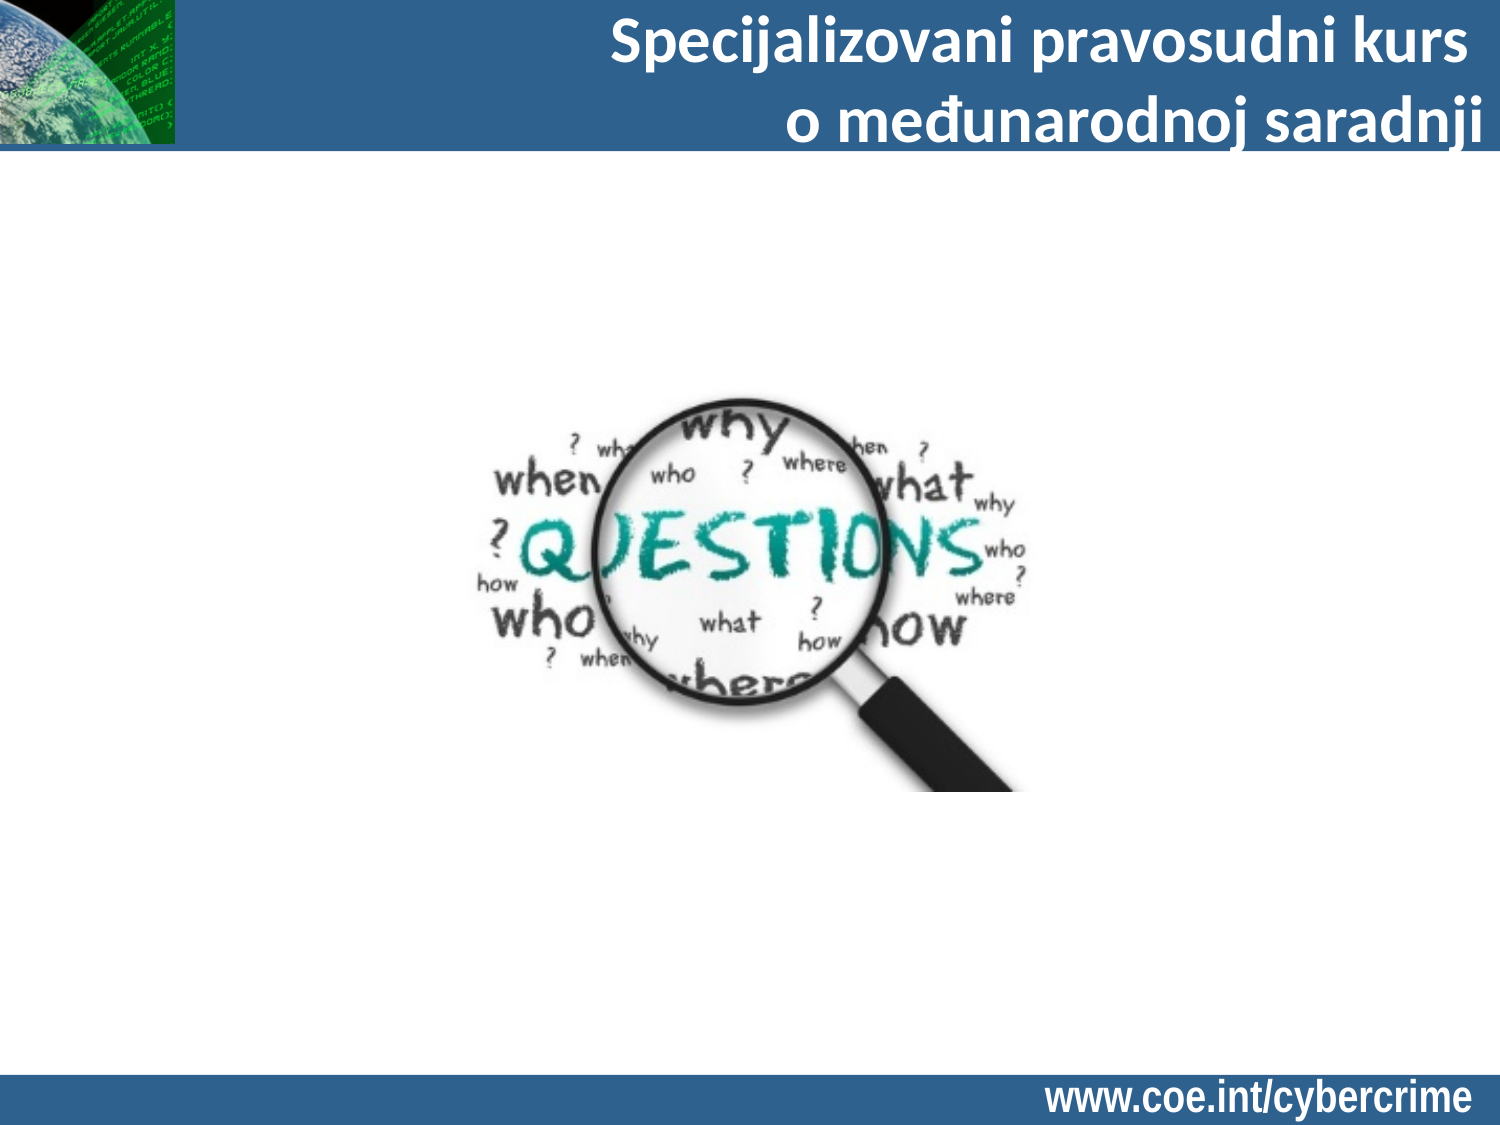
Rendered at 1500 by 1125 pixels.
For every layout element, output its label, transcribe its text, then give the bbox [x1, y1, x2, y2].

picture [443, 332, 1057, 793]
text_box [0, 1073, 1030, 1125]
text_box www.coe.int/cybercrime [1030, 1059, 1500, 1125]
text_box Specijalizovani pravosudni kurs o međunarodnoj saradnji [0, 0, 1500, 153]
picture [0, 0, 175, 144]
